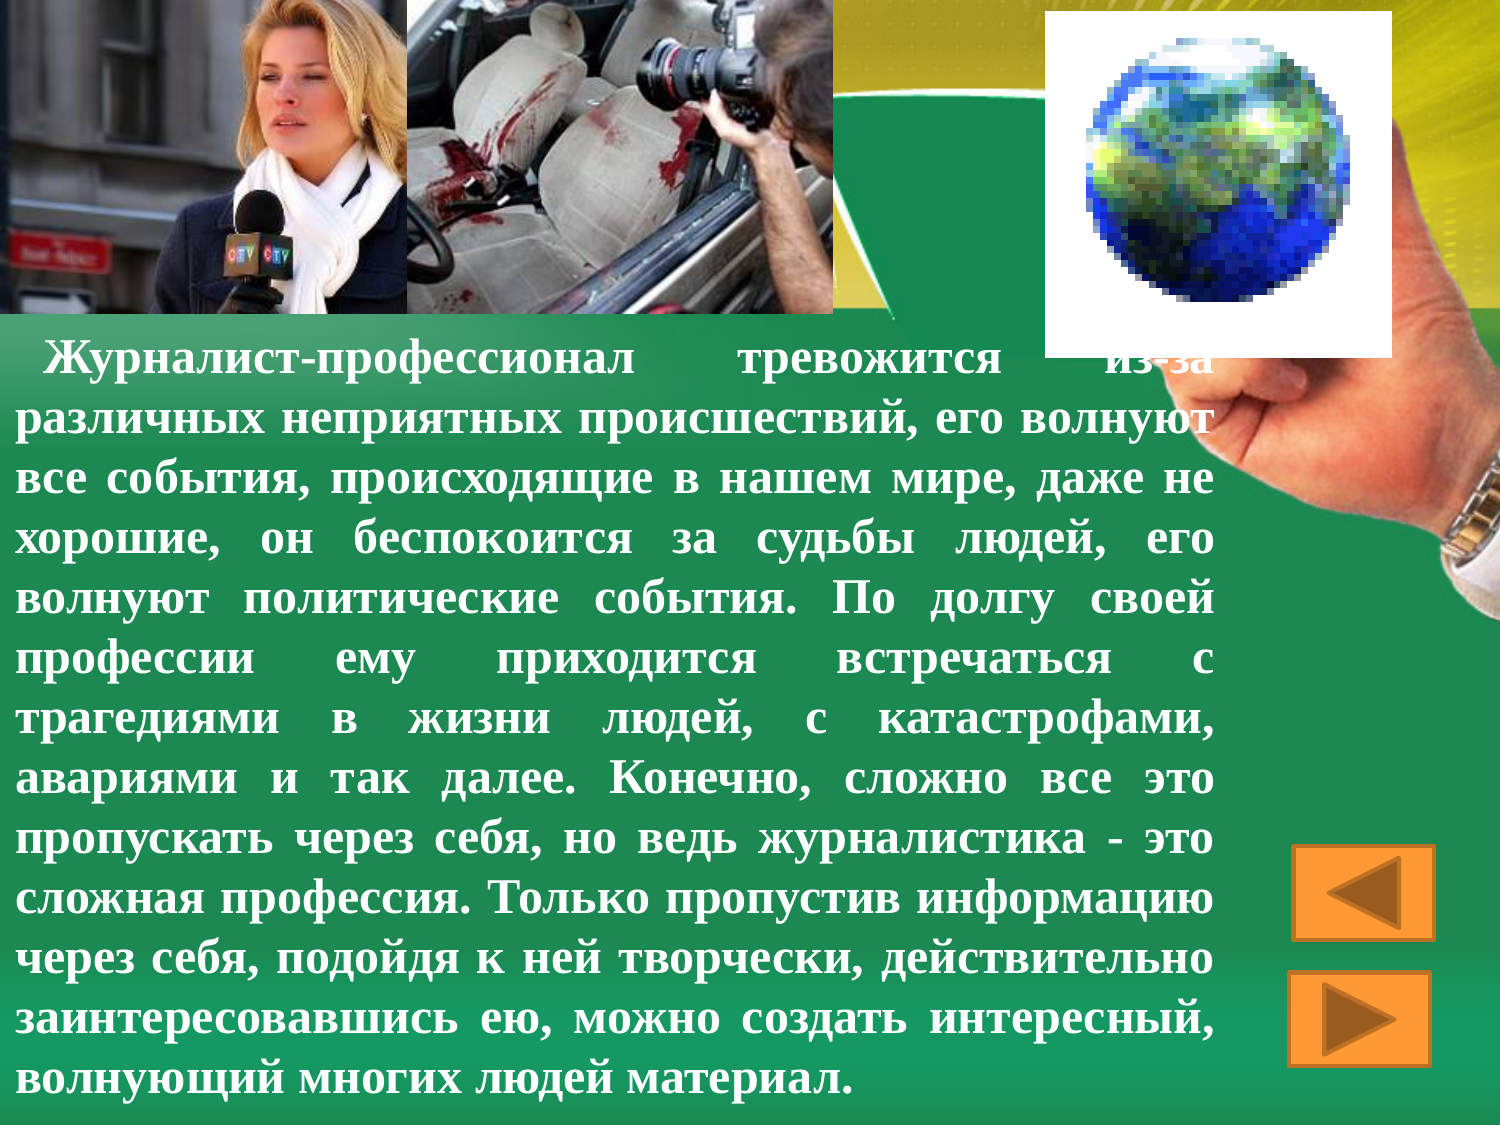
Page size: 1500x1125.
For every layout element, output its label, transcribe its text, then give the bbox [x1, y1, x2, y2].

list Журналист-профессионал тревожится из-за различных неприятных происшествий, его волнуют все события, происходящие в нашем мире, даже не хорошие, он беспокоится за судьбы людей, его волнуют политические события. По долгу своей профессии ему приходится встречаться с трагедиями в жизни людей, с катастрофами, авариями и так далее. Конечно, сложно все это пропускать через себя, но ведь журналистика - это сложная профессия. Только пропустив информацию через себя, подойдя к ней творчески, действительно заинтересовавшись ею, можно создать интересный, волнующий многих людей материал. [0, 316, 1231, 1125]
picture [0, 0, 1500, 990]
text_box [1291, 844, 1436, 942]
text_box [1287, 970, 1432, 1068]
